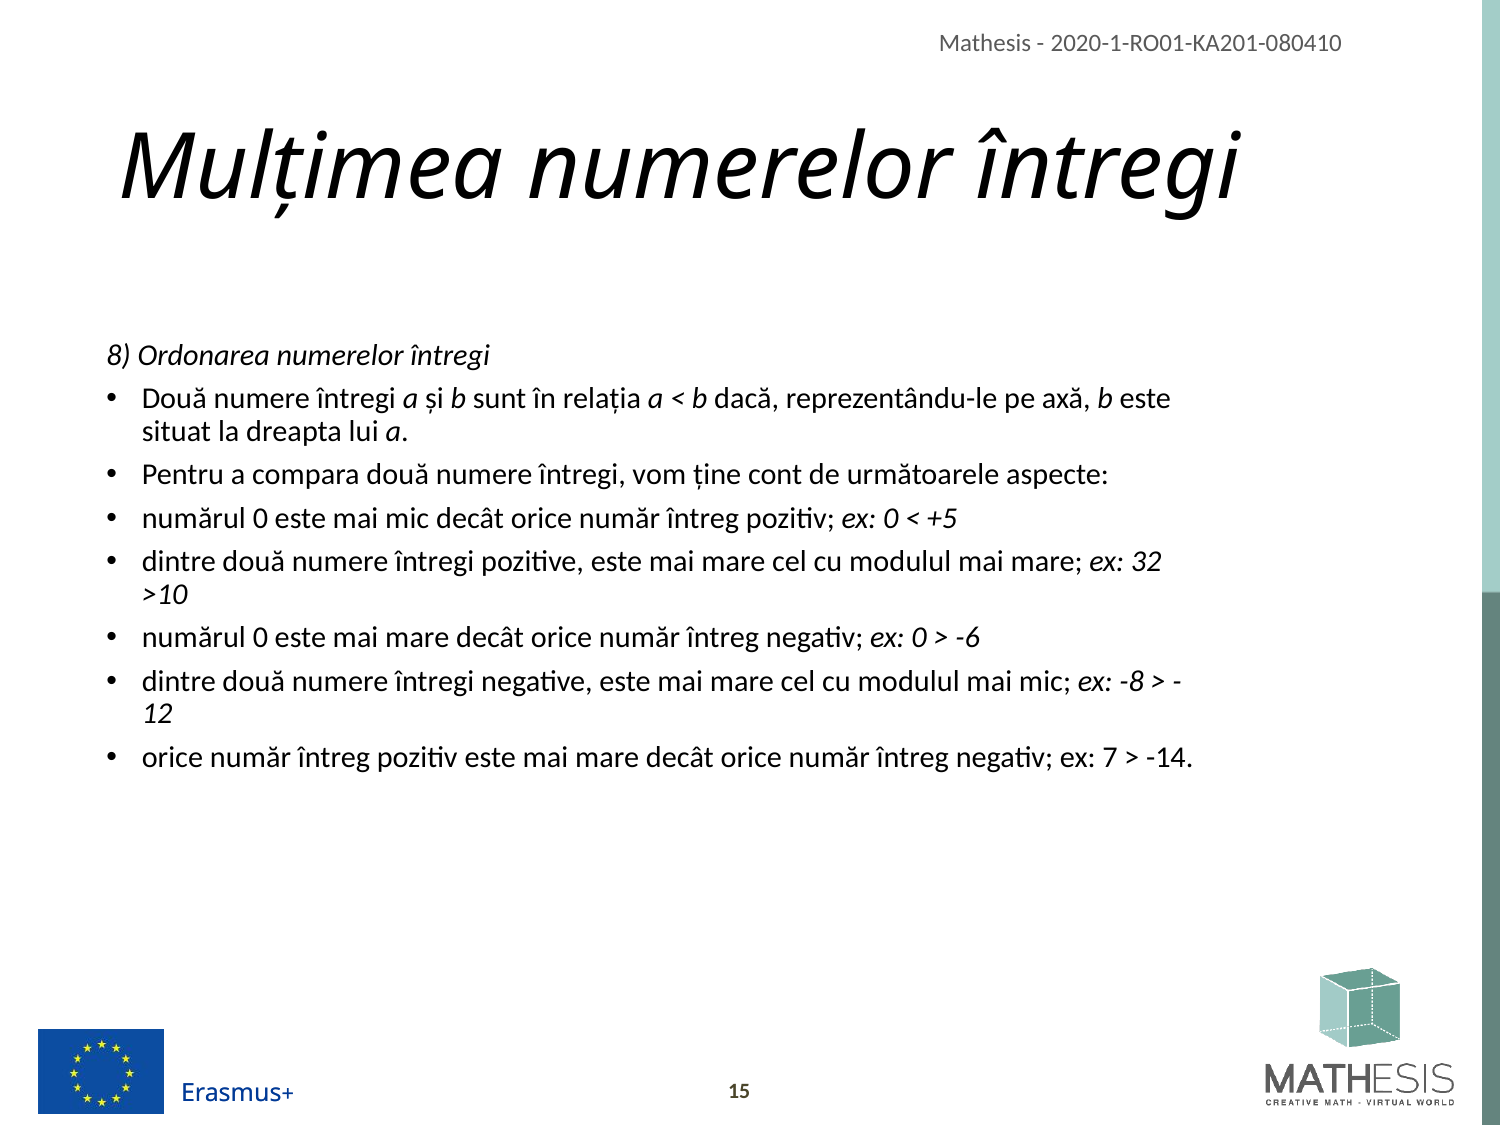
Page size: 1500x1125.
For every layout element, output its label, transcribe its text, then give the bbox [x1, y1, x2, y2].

picture [38, 1029, 164, 1114]
title Mulțimea numerelor întregi [103, 59, 1397, 278]
list 8) Ordonarea numerelor întregi Două numere întregi a și b sunt în relația a < b dacă, reprezentându-le pe axă, b este situat la dreapta lui a. Pentru a compara două numere întregi, vom ține cont de următoarele aspecte: numărul 0 este mai mic decât orice număr întreg pozitiv; ex: 0 < +5 dintre două numere întregi pozitive, este mai mare cel cu modulul mai mare; ex: 32 >10 numărul 0 este mai mare decât orice număr întreg negativ; ex: 0 > -6 dintre două numere întregi negative, este mai mare cel cu modulul mai mic; ex: -8 > -12 orice număr întreg pozitiv este mai mare decât orice număr întreg negativ; ex: 7 > -14. [91, 331, 1216, 810]
